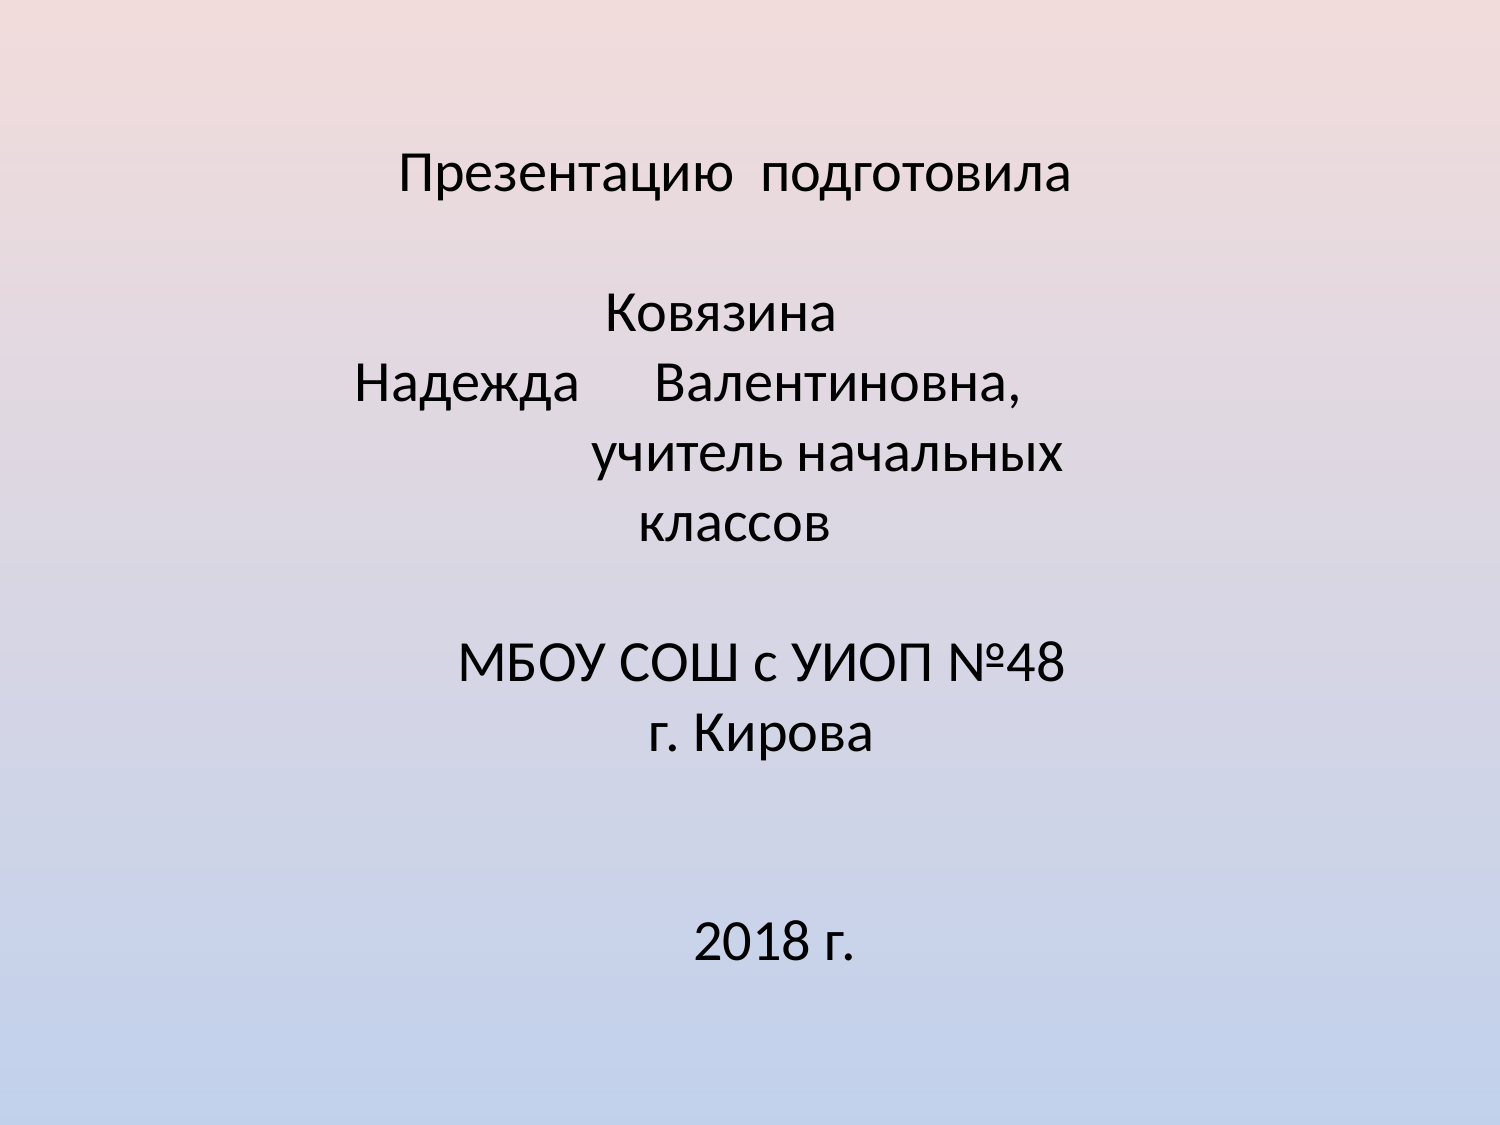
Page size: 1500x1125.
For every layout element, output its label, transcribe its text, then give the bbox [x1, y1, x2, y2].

text_box Презентацию подготовила Ковязина Надежда Валентиновна, учитель начальных классов МБОУ СОШ с УИОП №48 г. Кирова 2018 г. [336, 125, 1134, 980]
